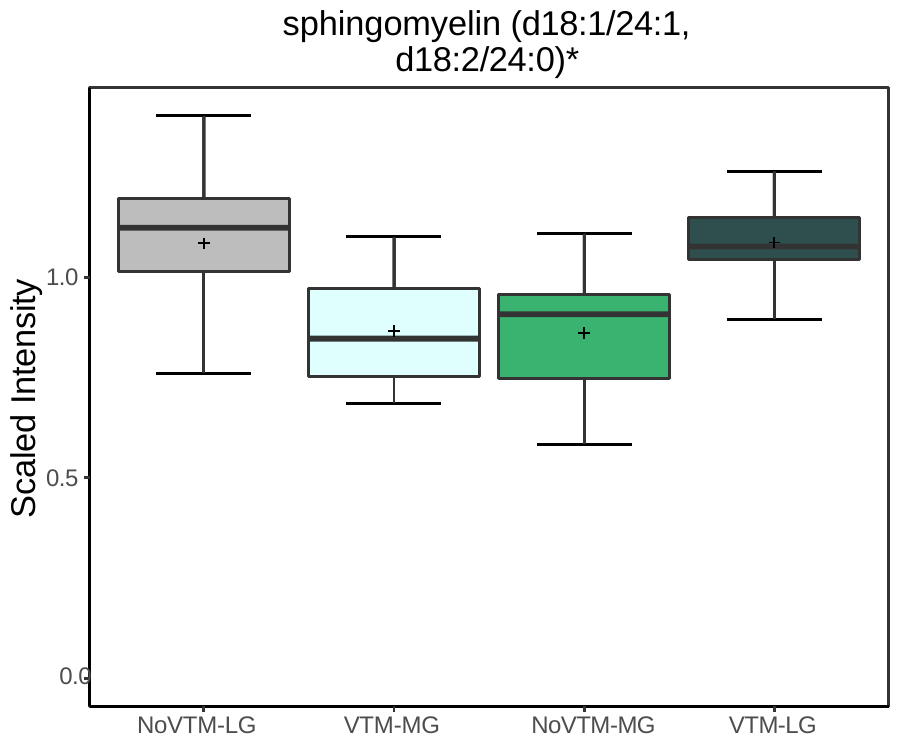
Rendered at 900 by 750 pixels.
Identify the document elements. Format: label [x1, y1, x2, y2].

footer [57, 661, 95, 750]
slide_number [134, 713, 275, 750]
text_box [83, 86, 891, 738]
text_box [1, 259, 82, 521]
title [130, 0, 770, 86]
